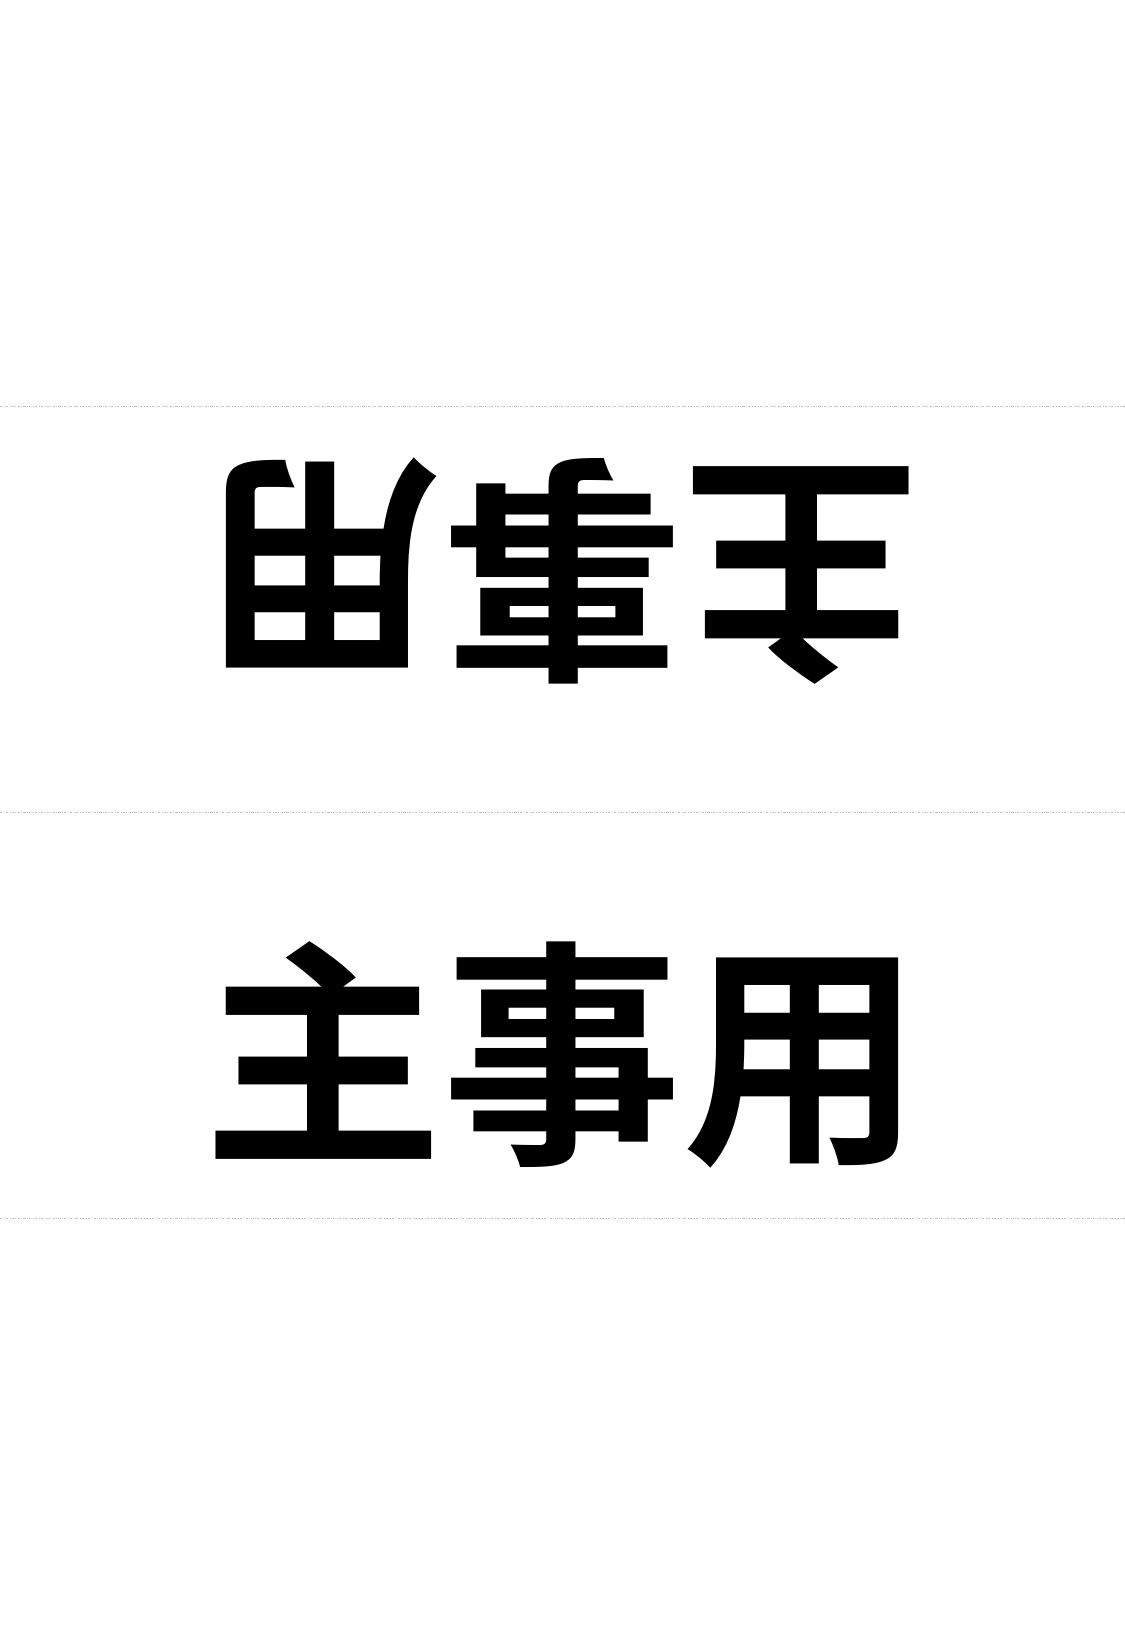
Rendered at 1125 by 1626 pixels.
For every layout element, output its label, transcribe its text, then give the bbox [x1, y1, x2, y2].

text_box 主事用 [188, 898, 937, 1201]
text_box 主事用 [188, 425, 937, 728]
